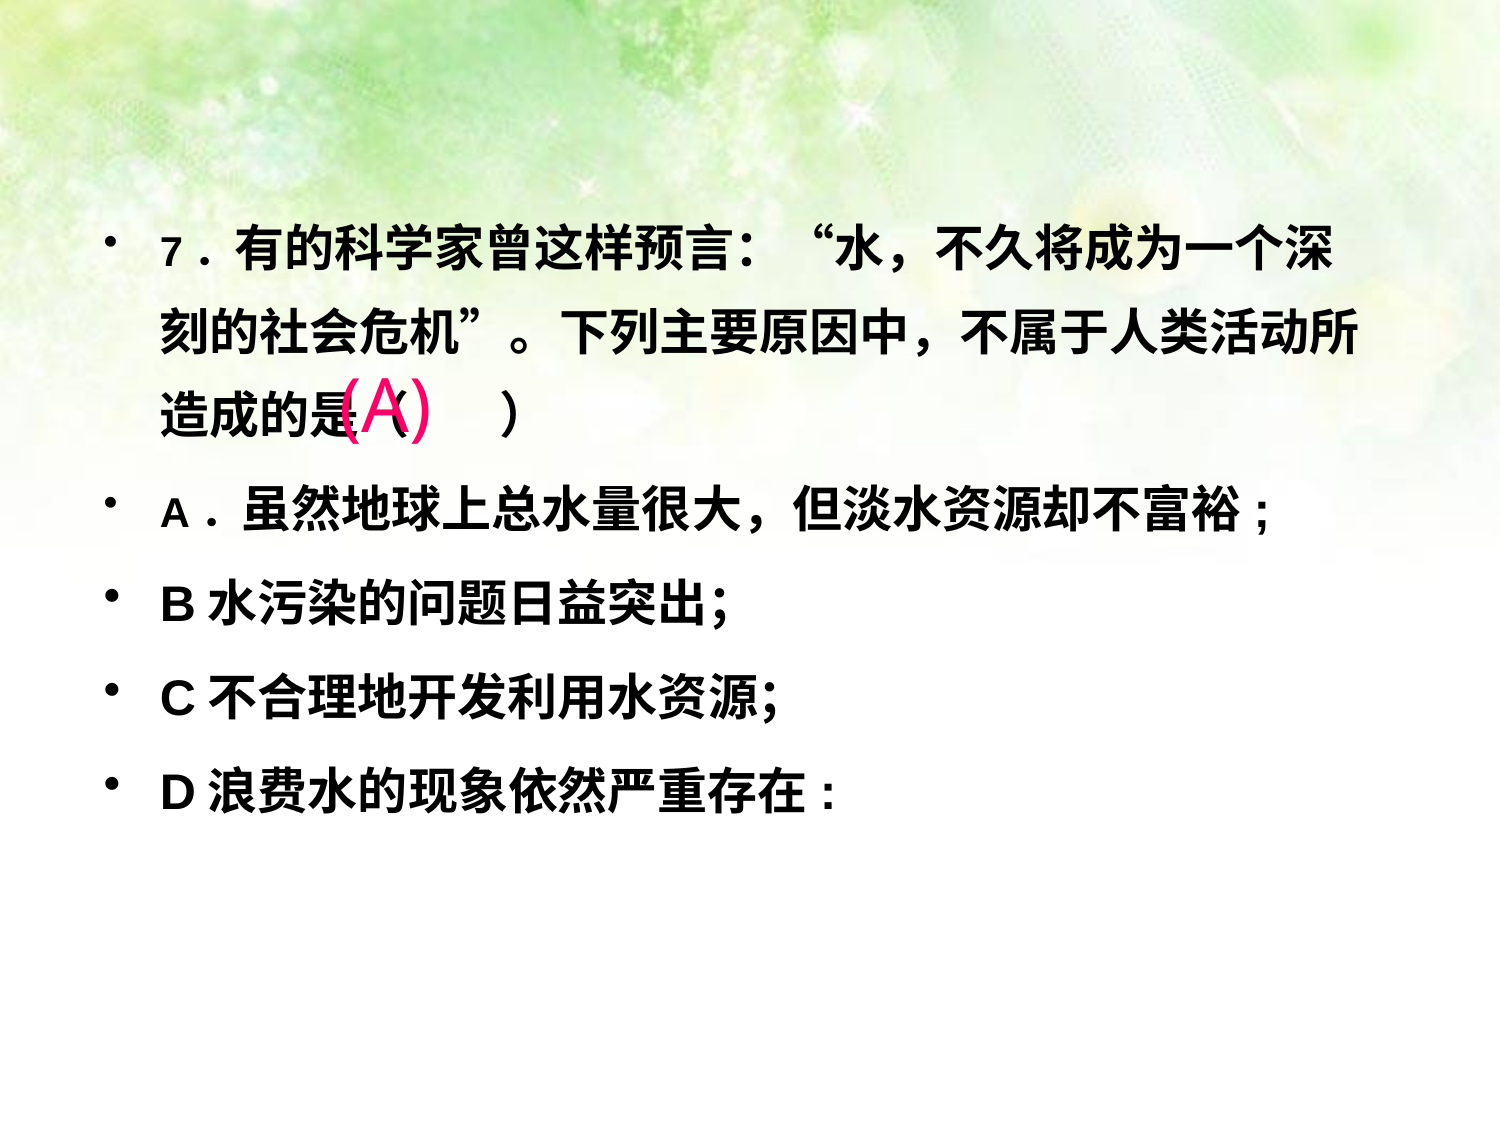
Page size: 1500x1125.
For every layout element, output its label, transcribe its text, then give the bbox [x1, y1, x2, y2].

text_box (A) [324, 349, 479, 455]
picture [0, 0, 1500, 1125]
list 7．有的科学家曾这样预言：“水，不久将成为一个深刻的社会危机”。下列主要原因中，不属于人类活动所造成的是（ ） A．虽然地球上总水量很大，但淡水资源却不富裕; B水污染的问题日益突出； C不合理地开发利用水资源； D浪费水的现象依然严重存在: [88, 184, 1388, 1071]
